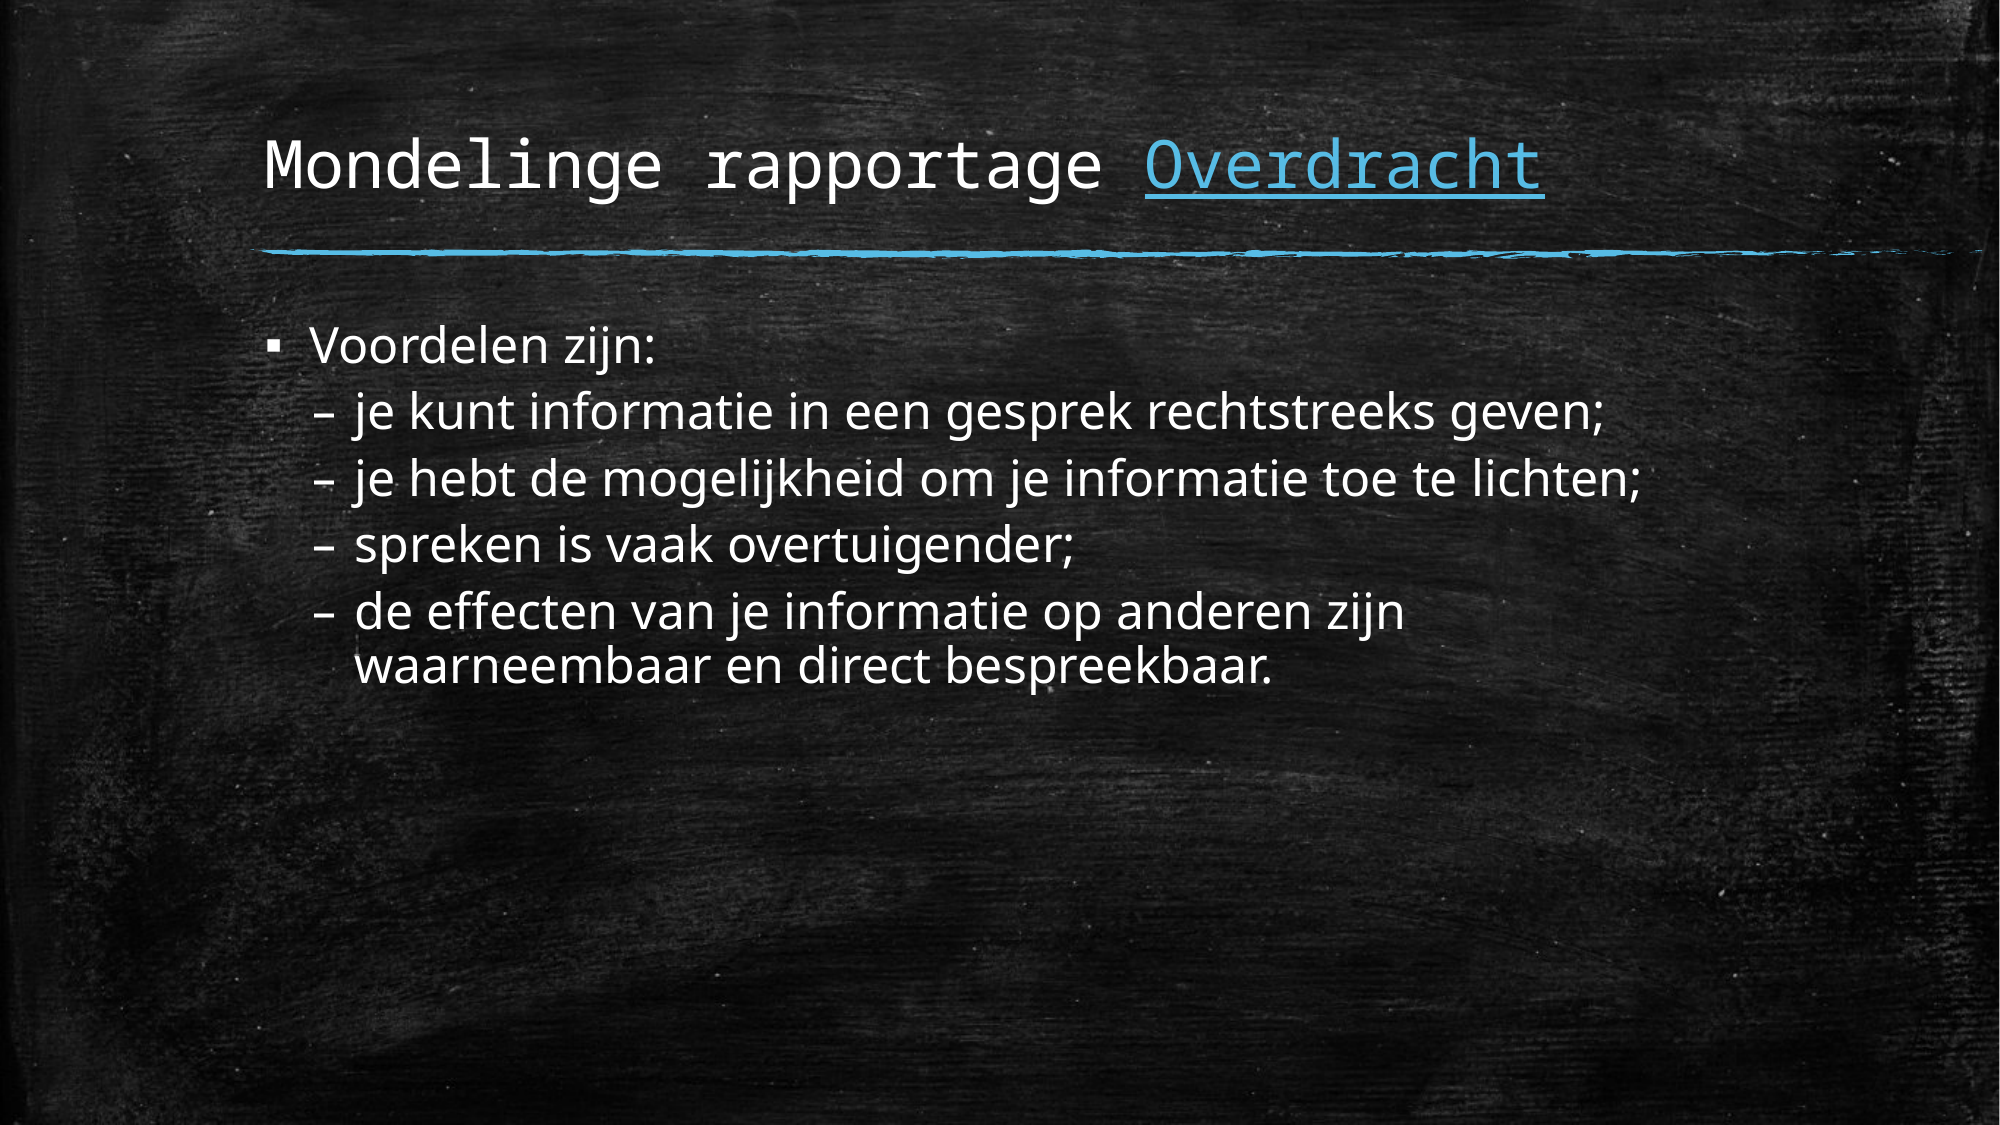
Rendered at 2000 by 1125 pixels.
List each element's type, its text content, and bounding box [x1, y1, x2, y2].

title Mondelinge rapportage Overdracht [249, 45, 1750, 213]
list Voordelen zijn: je kunt informatie in een gesprek rechtstreeks geven; je hebt de mogelijkheid om je informatie toe te lichten; spreken is vaak overtuigender; de effecten van je informatie op anderen zijn waarneembaar en direct bespreekbaar. [249, 312, 1750, 1094]
